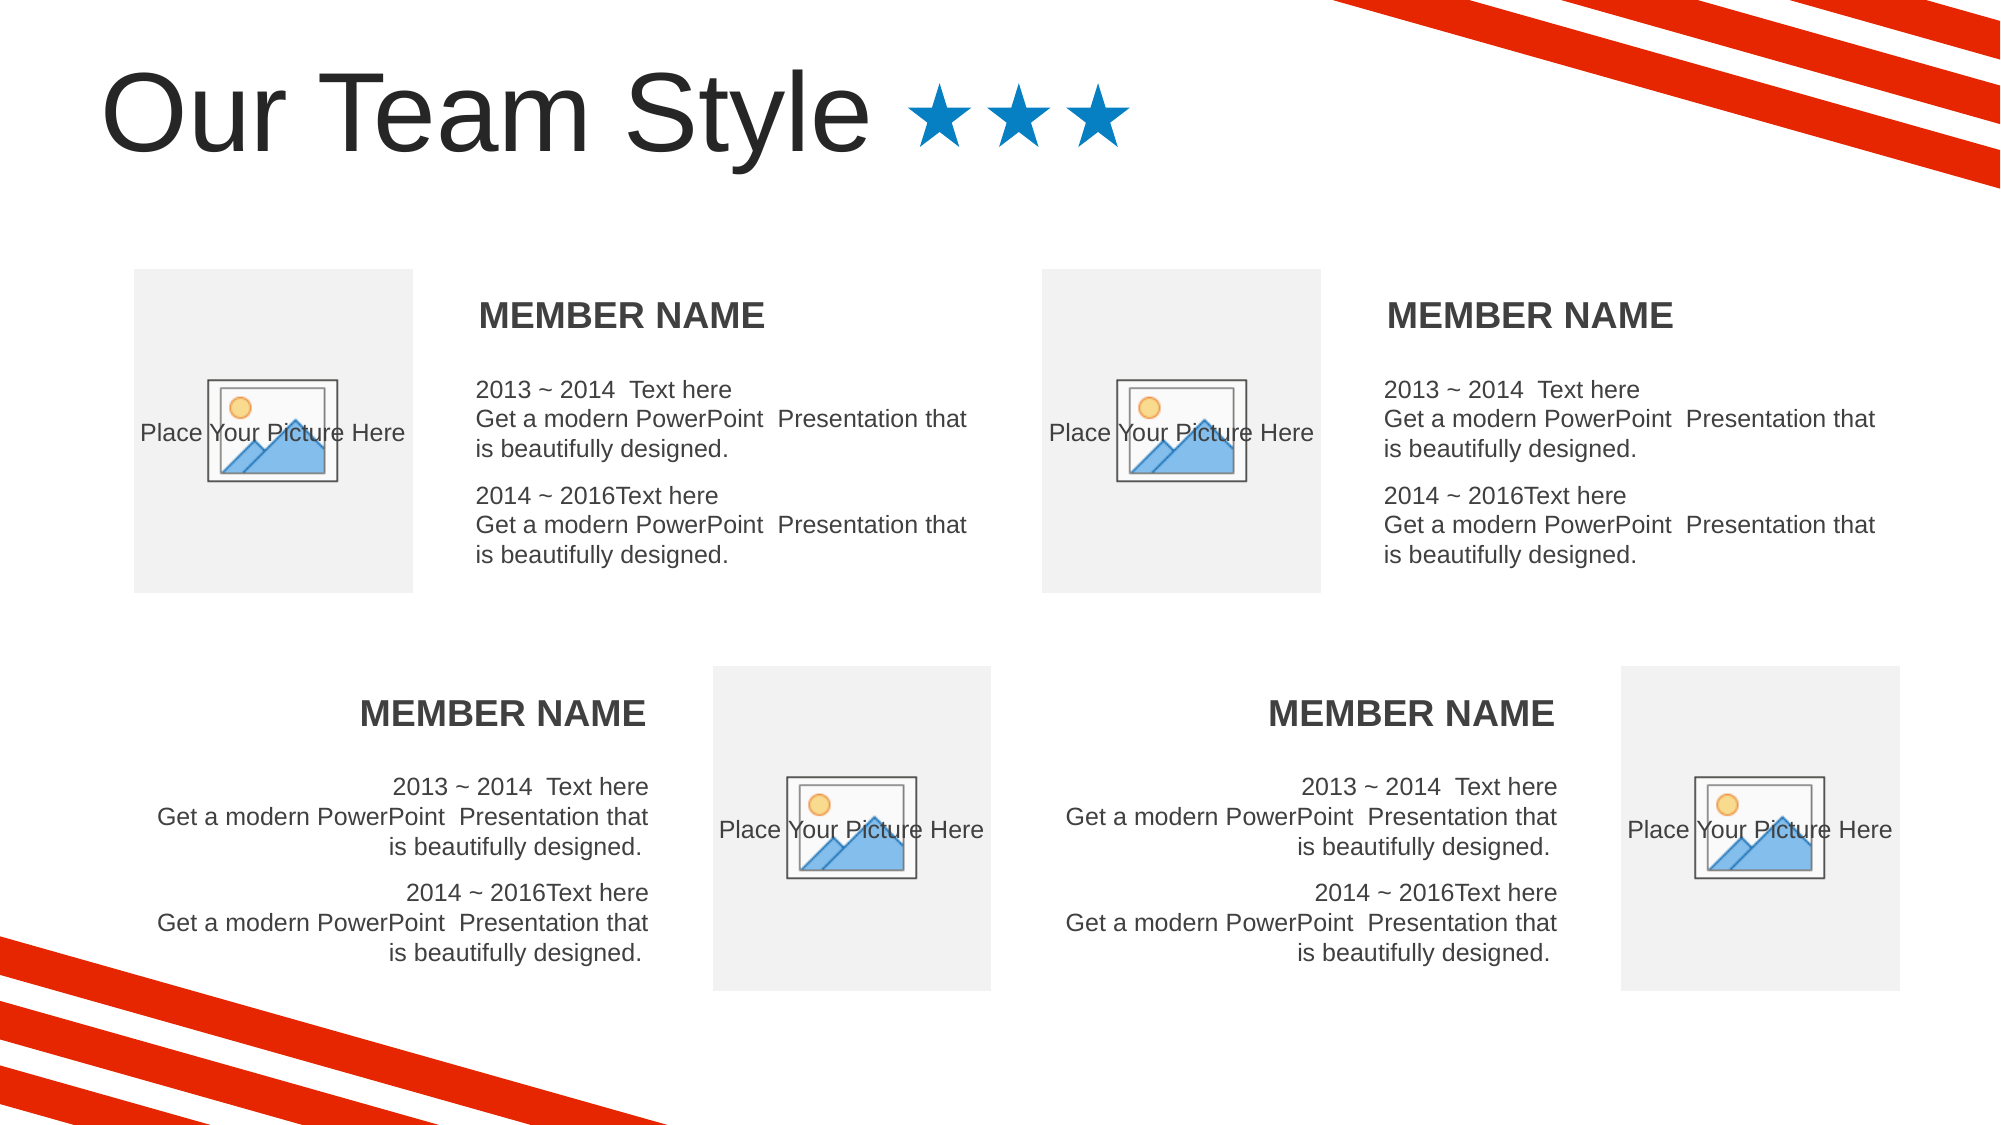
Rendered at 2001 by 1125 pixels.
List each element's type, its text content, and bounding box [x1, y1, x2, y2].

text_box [1372, 284, 1900, 578]
list Our Team Style [86, 55, 1952, 175]
picture [1620, 665, 1900, 991]
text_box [133, 681, 662, 975]
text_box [907, 83, 1130, 148]
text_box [463, 284, 992, 578]
picture [712, 665, 992, 991]
picture [1042, 268, 1322, 594]
picture [133, 268, 413, 594]
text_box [1042, 681, 1571, 975]
